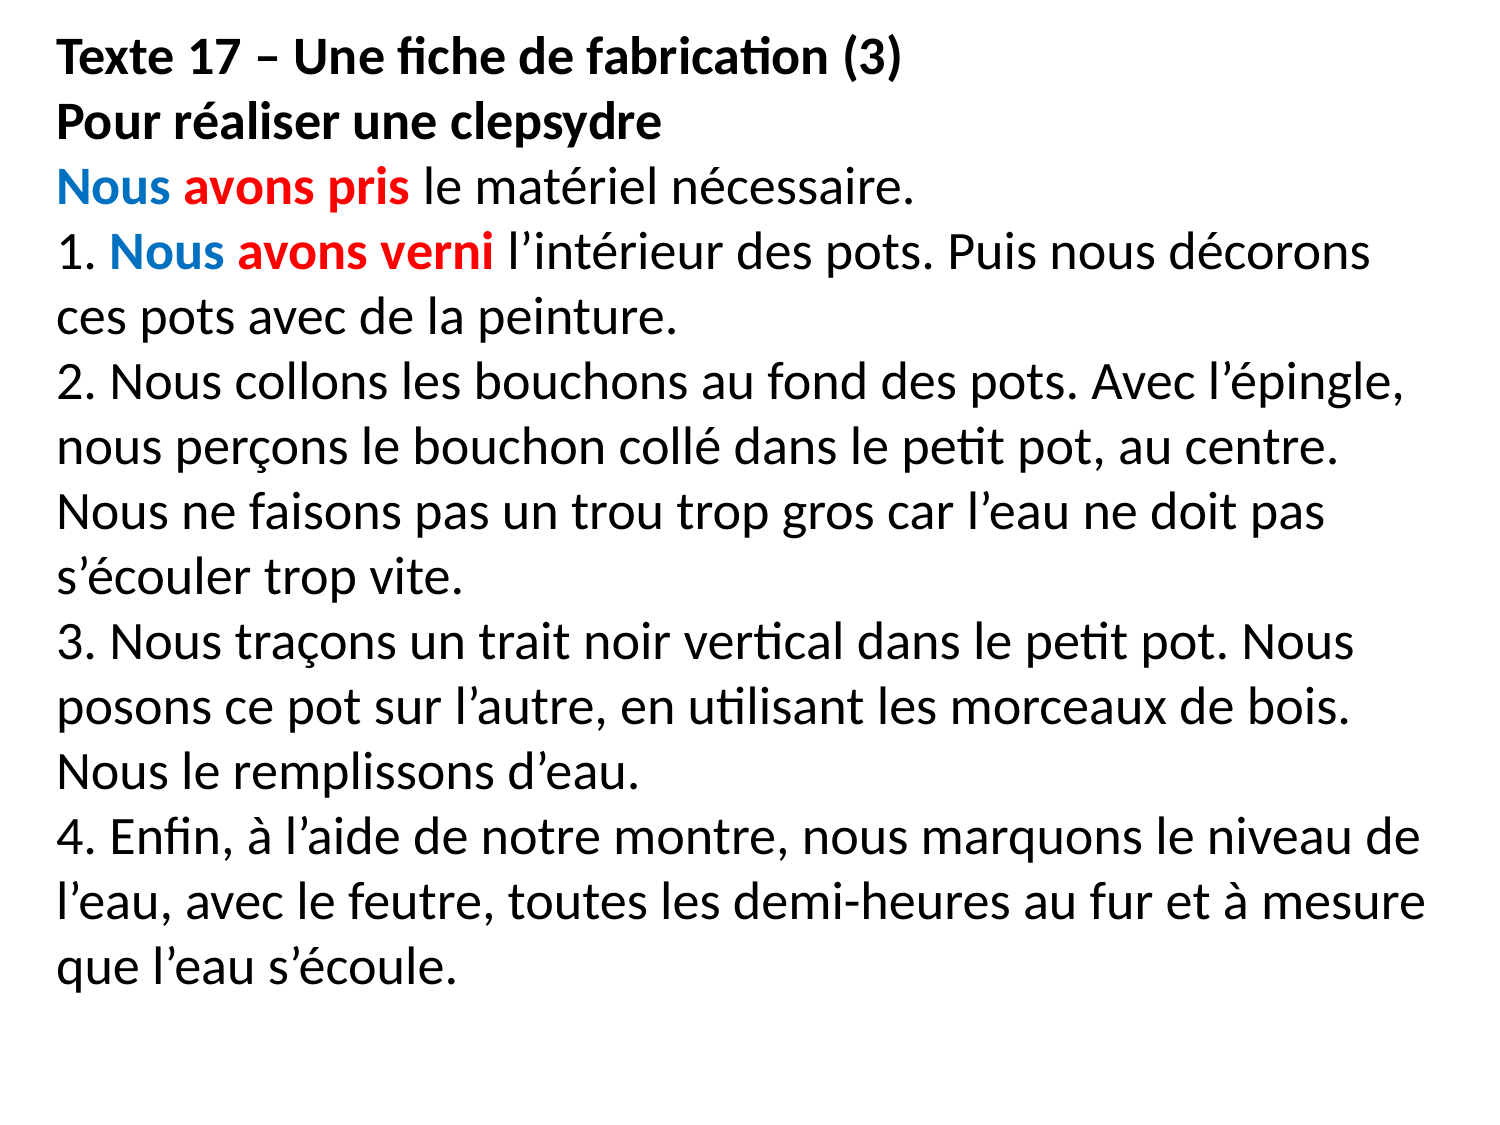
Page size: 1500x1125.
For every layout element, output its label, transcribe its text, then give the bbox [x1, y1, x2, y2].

text_box Texte 17 – Une fiche de fabrication (3) Pour réaliser une clepsydre Nous avons pris le matériel nécessaire. 1. Nous avons verni l’intérieur des pots. Puis nous décorons ces pots avec de la peinture. 2. Nous collons les bouchons au fond des pots. Avec l’épingle, nous perçons le bouchon collé dans le petit pot, au centre. Nous ne faisons pas un trou trop gros car l’eau ne doit pas s’écouler trop vite. 3. Nous traçons un trait noir vertical dans le petit pot. Nous posons ce pot sur l’autre, en utilisant les morceaux de bois. Nous le remplissons d’eau. 4. Enfin, à l’aide de notre montre, nous marquons le niveau de l’eau, avec le feutre, toutes les demi-heures au fur et à mesure que l’eau s’écoule. [41, 13, 1471, 1003]
